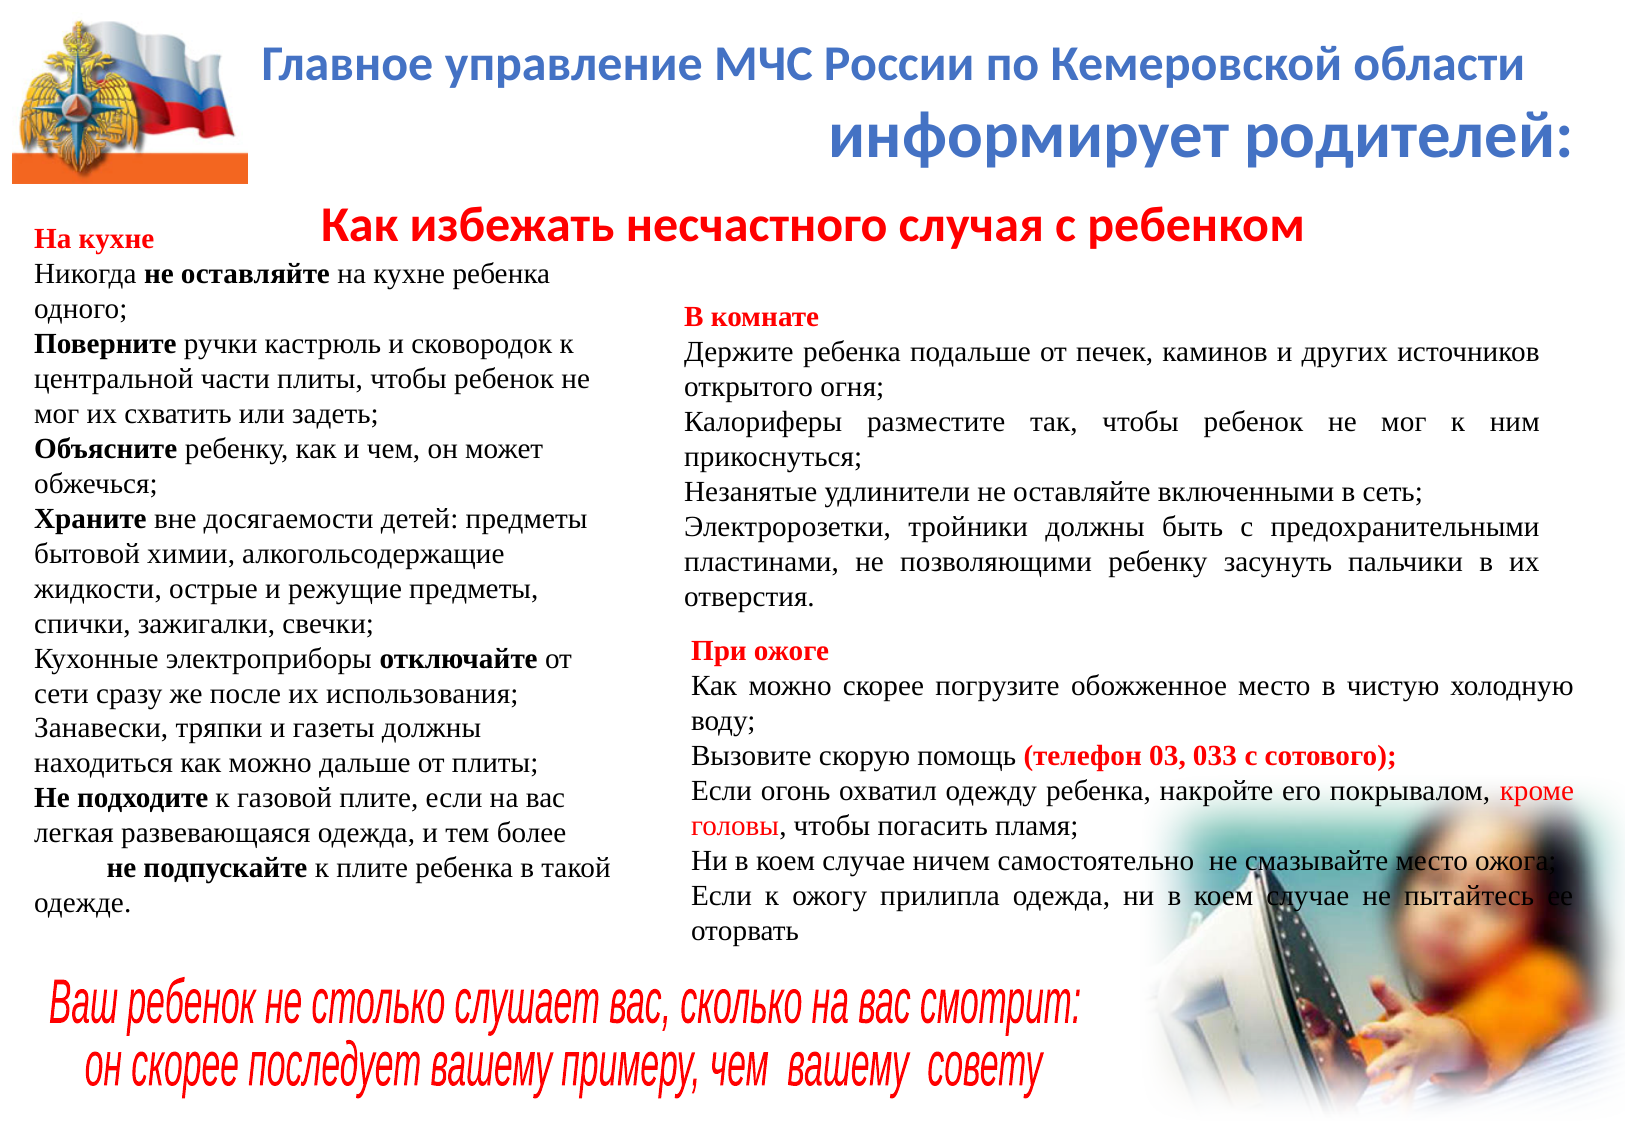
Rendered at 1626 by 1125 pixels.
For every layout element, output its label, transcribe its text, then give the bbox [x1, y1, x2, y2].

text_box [12, 12, 248, 184]
picture [1136, 771, 1625, 1125]
text_box В комнате Держите ребенка подальше от печек, каминов и других источников открытого огня; Калориферы разместите так, чтобы ребенок не мог к ним прикоснуться; Незанятые удлинители не оставляйте включенными в сеть; Электророзетки, тройники должны быть с предохранительными пластинами, не позволяющими ребенку засунуть пальчики в их отверстия. [669, 290, 1556, 620]
text_box Как избежать несчастного случая с ребенком [306, 183, 1321, 259]
text_box Главное управление МЧС России по Кемеровской области информирует родителей: [248, 23, 1590, 178]
text_box На кухне Никогда не оставляйте на кухне ребенка одного; Поверните ручки кастрюль и сковородок к центральной части плиты, чтобы ребенок не мог их схватить или задеть; Объясните ребенку, как и чем, он может обжечься; Храните вне досягаемости детей: предметы бытовой химии, алкогольсодержащие жидкости, острые и режущие предметы, спички, зажигалки, свечки; Кухонные электроприборы отключайте от сети сразу же после их использования; Занавески, тряпки и газеты должны находиться как можно дальше от плиты; Не подходите к газовой плите, если на вас легкая развевающаяся одежда, и тем более не подпускайте к плите ребенка в такой одежде. [19, 212, 628, 971]
text_box При ожоге Как можно скорее погрузите обожженное место в чистую холодную воду; Вызовите скорую помощь (телефон 03, 033 с сотового); Если огонь охватил одежду ребенка, накройте его покрывалом, кроме головы, чтобы погасить пламя; Ни в коем случае ничем самостоятельно не смазывайте место ожога; Если к ожогу прилипла одежда, ни в коем случае не пытайтесь ее оторвать [676, 624, 1590, 999]
